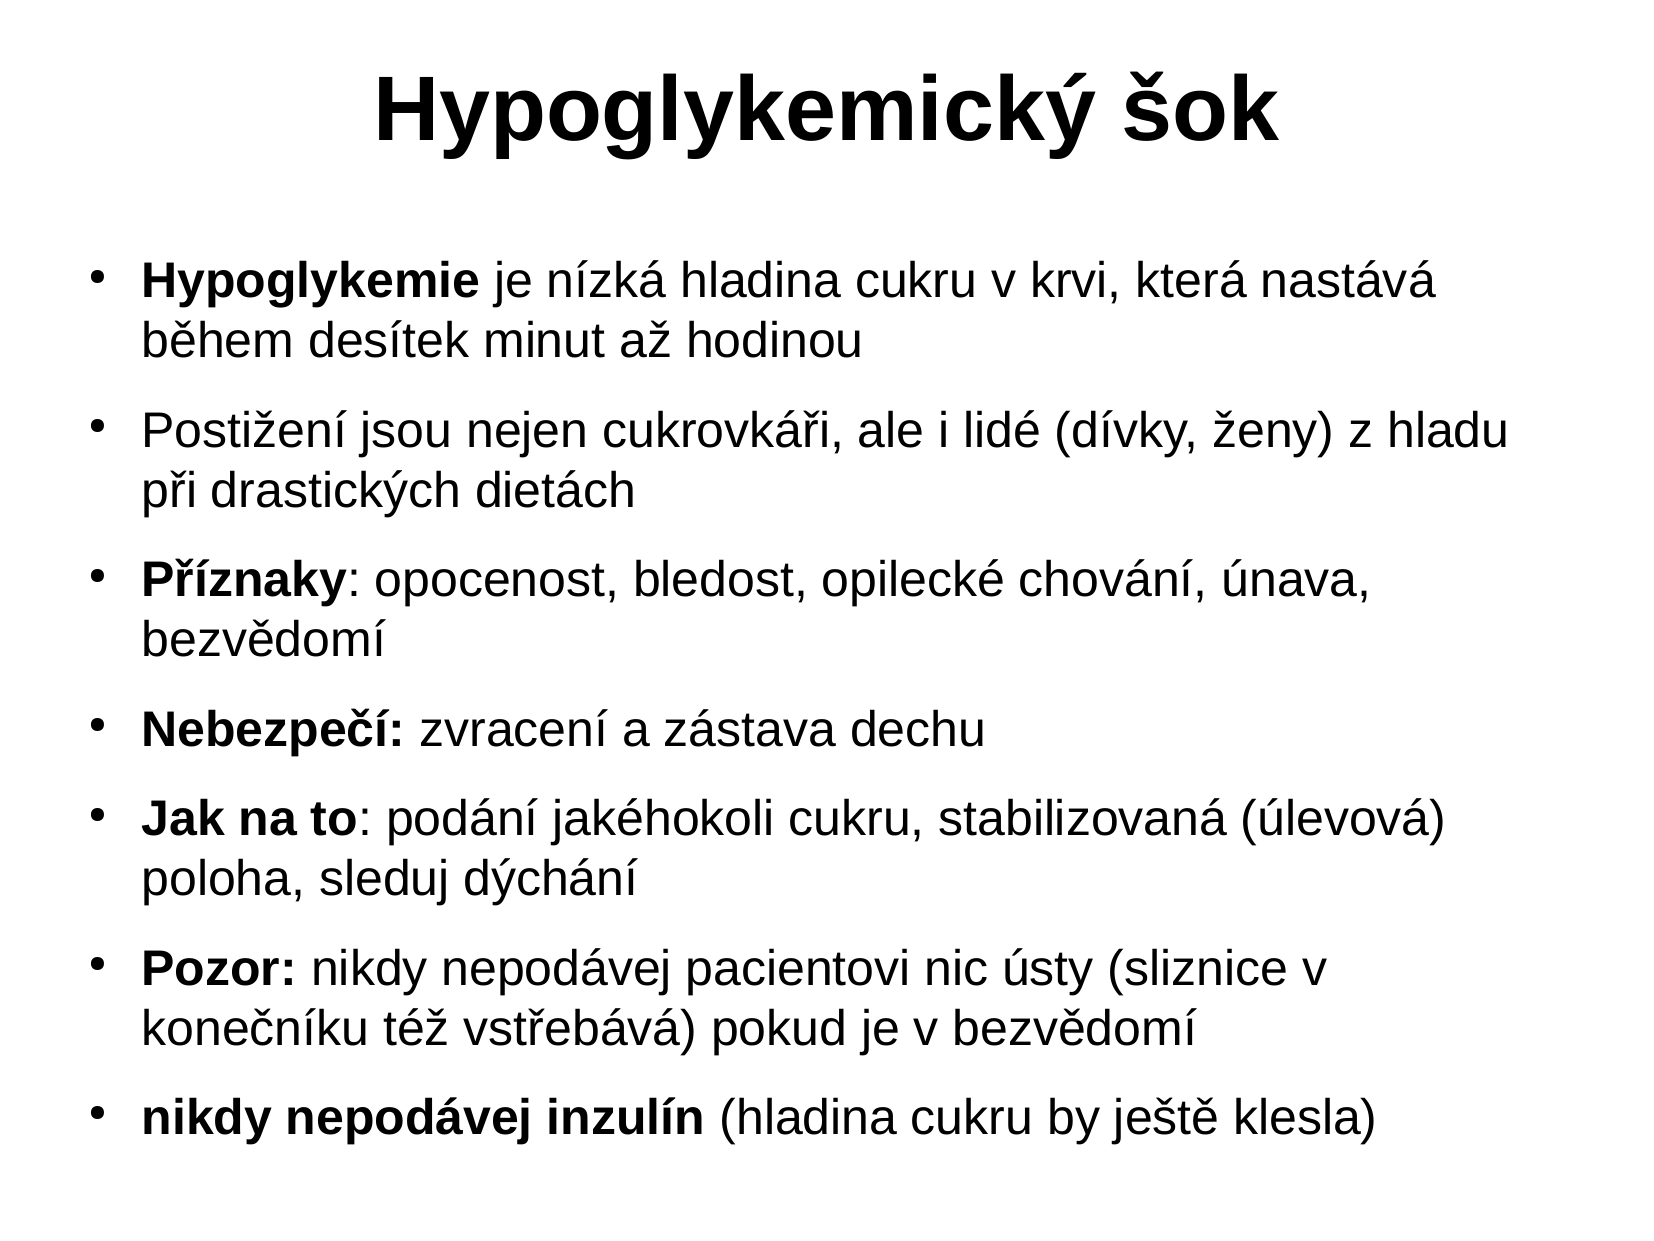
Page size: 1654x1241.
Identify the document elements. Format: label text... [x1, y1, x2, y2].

list Hypoglykemie je nízká hladina cukru v krvi, která nastává během desítek minut až hodinou Postižení jsou nejen cukrovkáři, ale i lidé (dívky, ženy) z hladu při drastických dietách Příznaky: opocenost, bledost, opilecké chování, únava, bezvědomí Nebezpečí: zvracení a zástava dechu Jak na to: podání jakéhokoli cukru, stabilizovaná (úlevová) poloha, sleduj dýchání Pozor: nikdy nepodávej pacientovi nic ústy (sliznice v konečníku též vstřebává) pokud je v bezvědomí nikdy nepodávej inzulín (hladina cukru by ještě klesla) [70, 247, 1559, 1241]
title Hypoglykemický šok [82, 0, 1571, 207]
